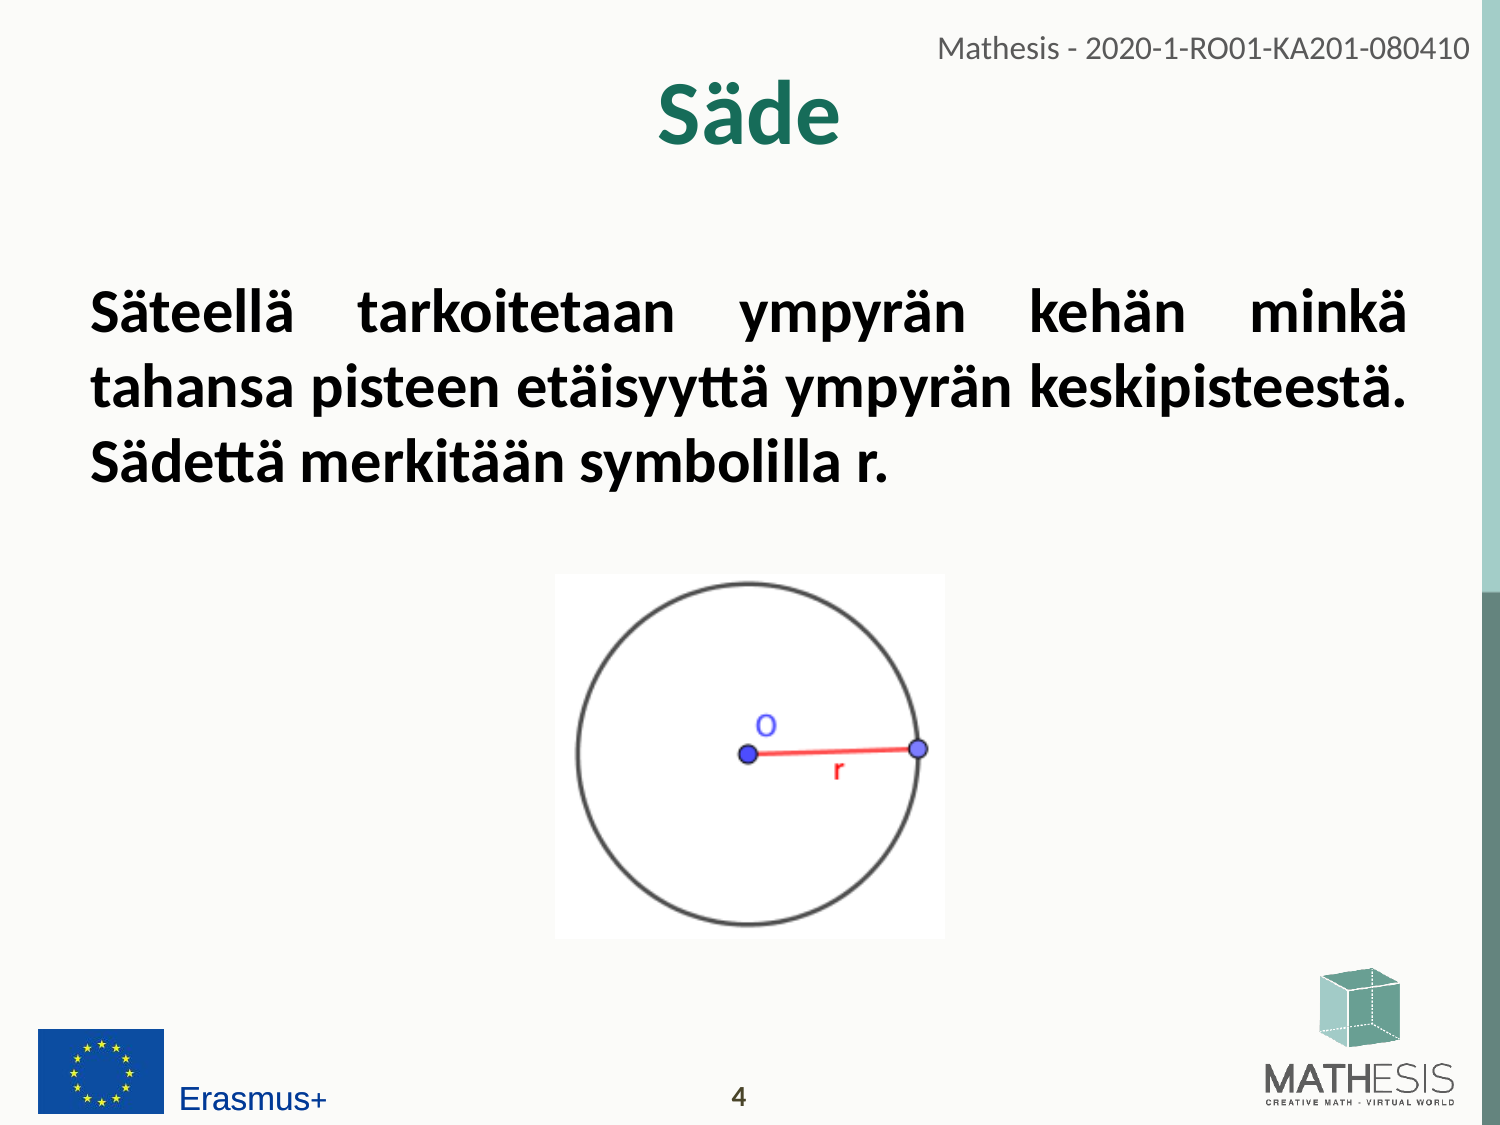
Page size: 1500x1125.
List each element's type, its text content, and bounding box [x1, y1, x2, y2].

title Säde [75, 45, 1425, 233]
list Säteellä tarkoitetaan ympyrän kehän minkä tahansa pisteen etäisyyttä ympyrän keskipisteestä. Sädettä merkitään symbolilla r. [75, 262, 1425, 1005]
picture [554, 574, 946, 940]
picture [38, 1029, 164, 1114]
